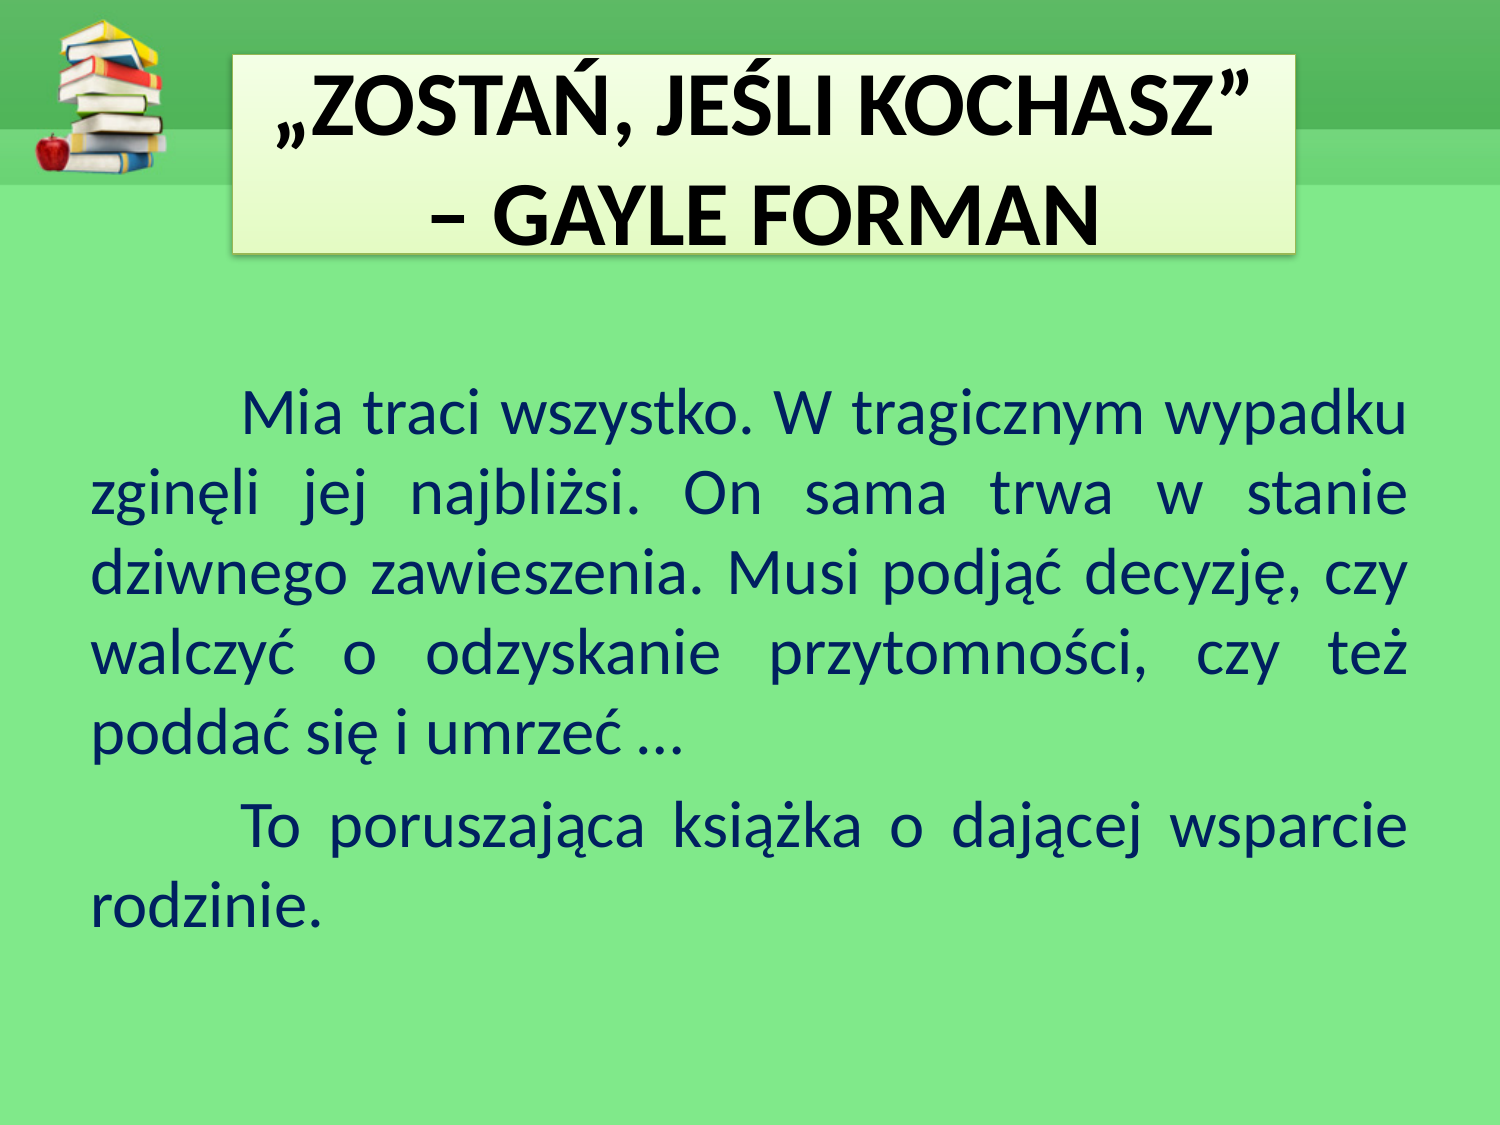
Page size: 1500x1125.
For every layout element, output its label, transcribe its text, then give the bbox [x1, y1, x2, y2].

list Mia traci wszystko. W tragicznym wypadku zginęli jej najbliżsi. On sama trwa w stanie dziwnego zawieszenia. Musi podjąć decyzję, czy walczyć o odzyskanie przytomności, czy też poddać się i umrzeć … To poruszająca książka o dającej wsparcie rodzinie. [75, 267, 1425, 1005]
title „ZOSTAŃ, JEŚLI KOCHASZ” – GAYLE FORMAN [232, 54, 1296, 255]
picture [0, 0, 1500, 1125]
